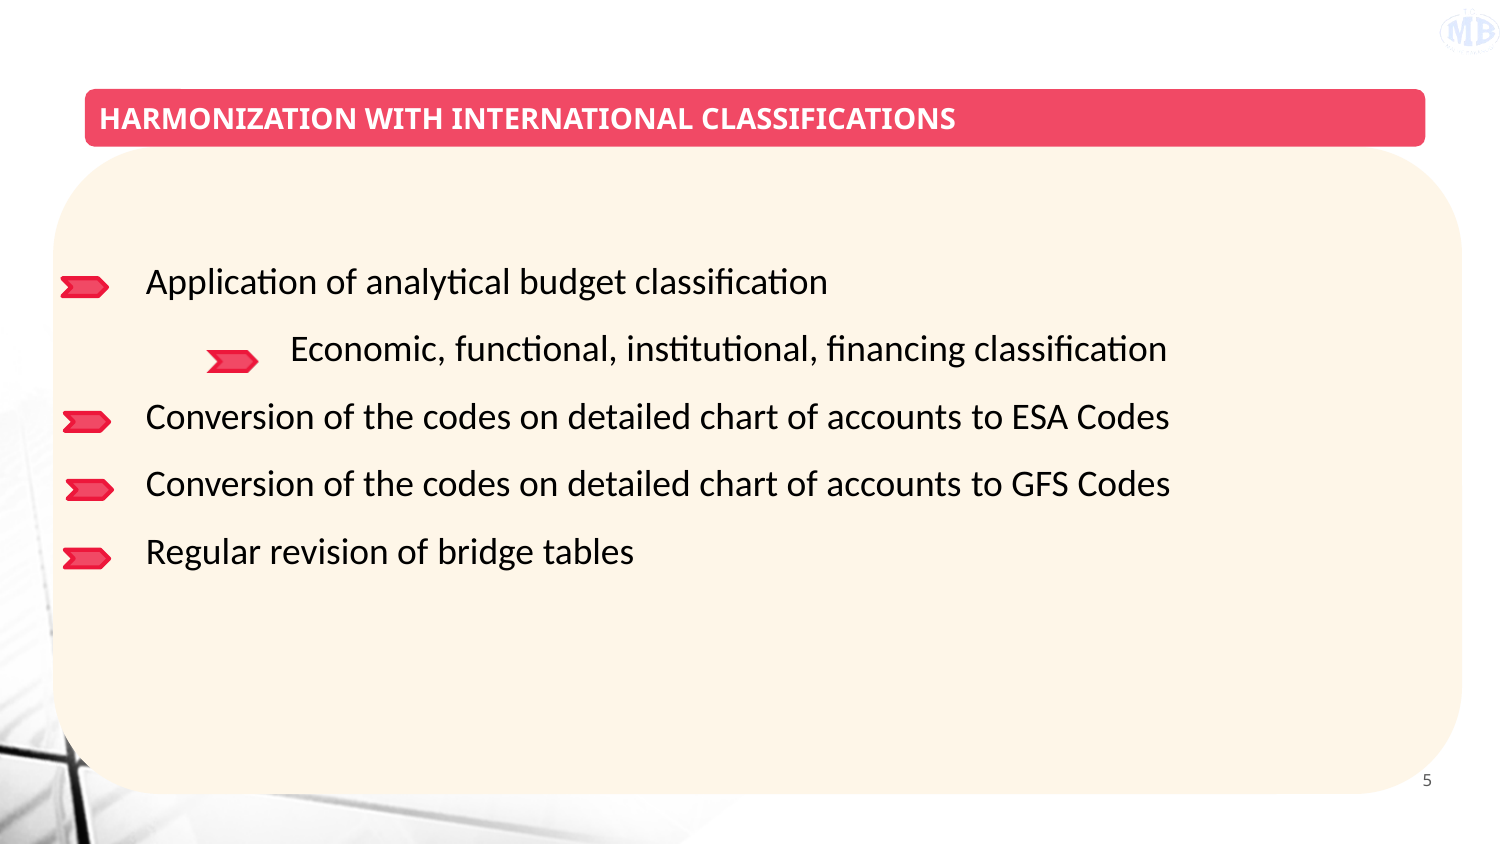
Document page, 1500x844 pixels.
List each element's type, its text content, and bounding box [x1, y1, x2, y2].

picture [0, 0, 1500, 844]
text_box [51, 149, 1465, 797]
text_box [60, 276, 110, 299]
text_box Application of analytical budget classification Economic, functional, institutional, financing classification Conversion of the codes on detailed chart of accounts to ESA Codes Conversion of the codes on detailed chart of accounts to GFS Codes Regular revision of bridge tables [134, 191, 1323, 578]
text_box [65, 478, 115, 501]
text_box [62, 547, 112, 570]
text_box HARMONIZATION WITH INTERNATIONAL CLASSIFICATIONS [82, 86, 1428, 149]
text_box [62, 410, 112, 433]
slide_number 5 [1293, 764, 1444, 798]
